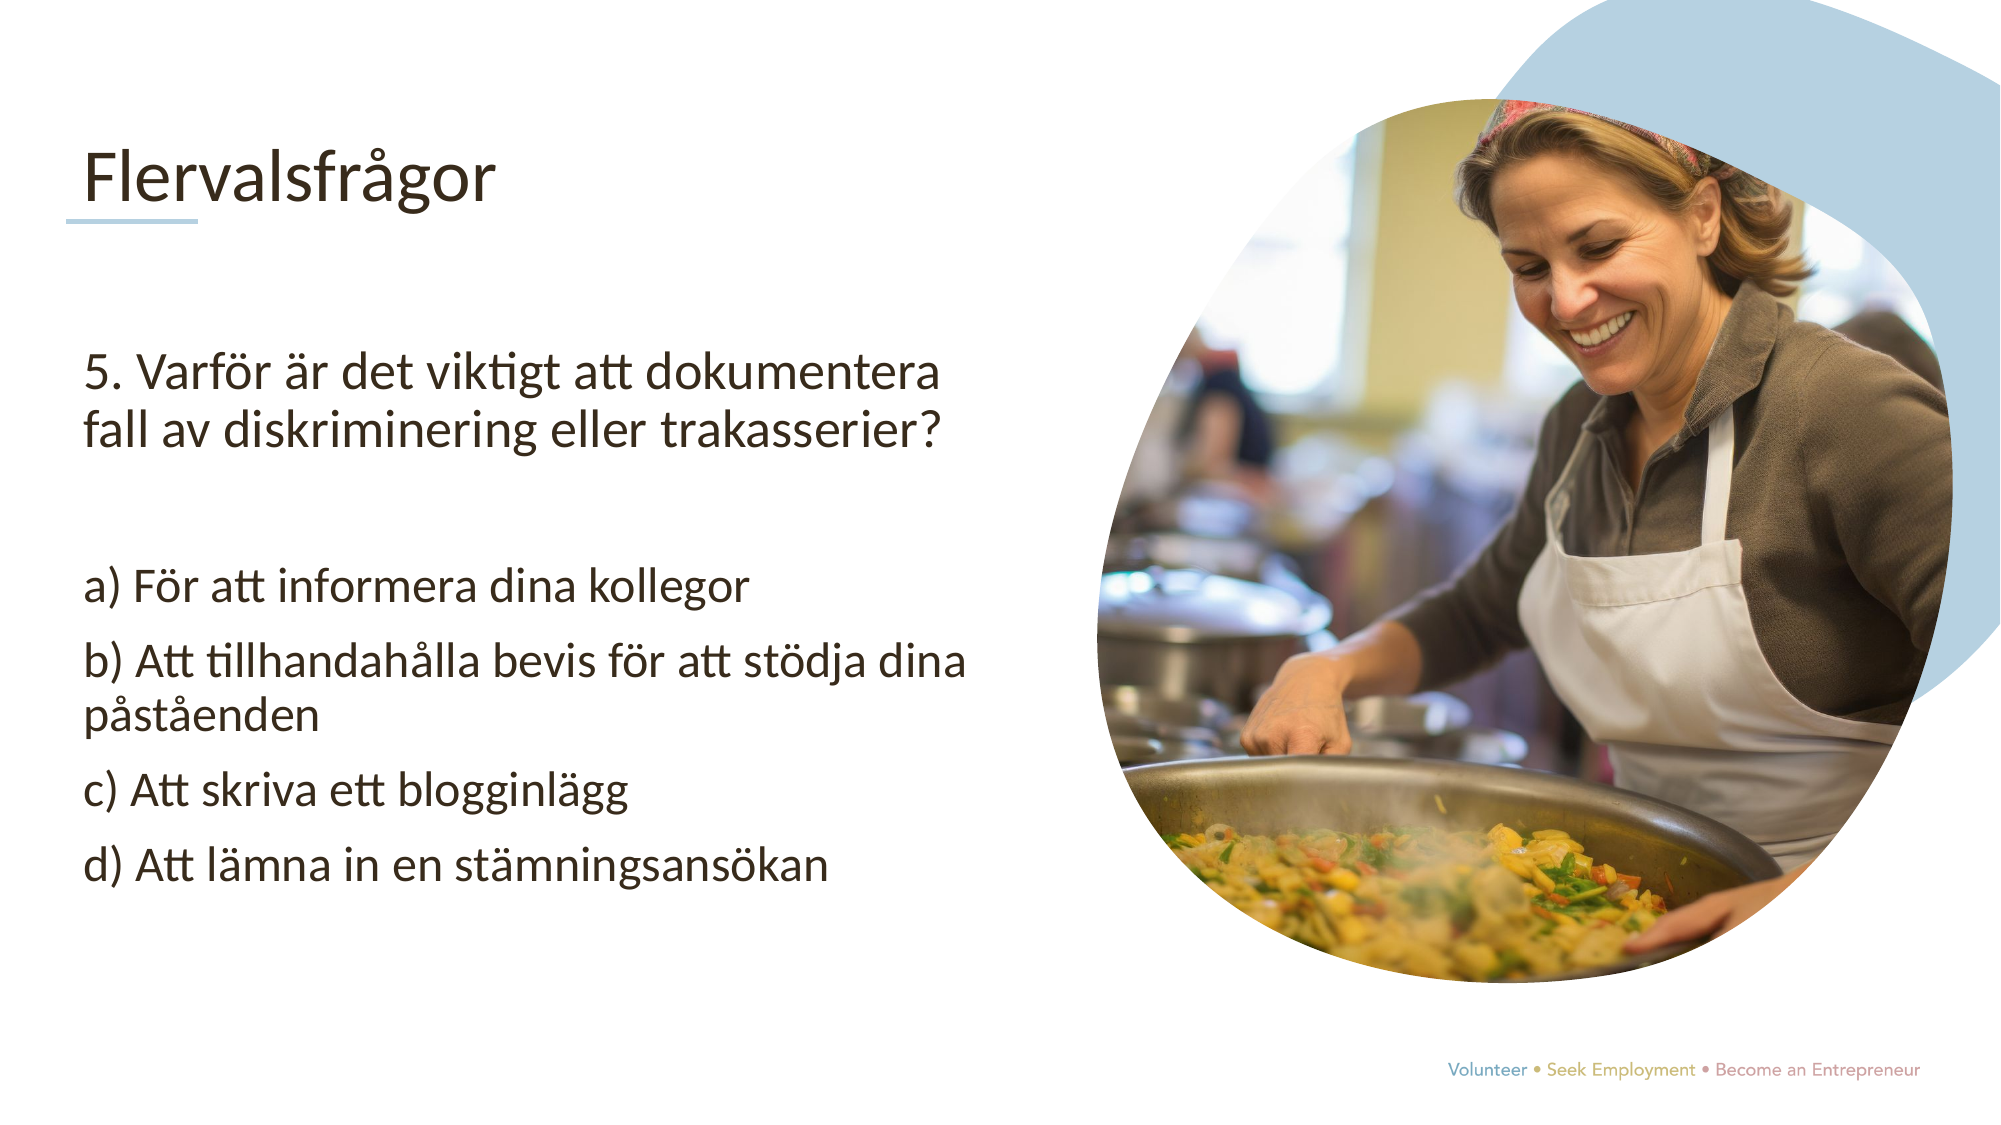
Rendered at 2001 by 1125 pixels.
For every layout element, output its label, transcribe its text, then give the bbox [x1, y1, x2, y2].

text_box 5. Varför är det viktigt att dokumentera fall av diskriminering eller trakasserier? a) För att informera dina kollegor b) Att tillhandahålla bevis för att stödja dina påståenden c) Att skriva ett blogginlägg d) Att lämna in en stämningsansökan [68, 335, 1035, 1125]
picture [1097, 99, 1953, 984]
text_box Flervalsfrågor [68, 129, 903, 356]
picture [1418, 1046, 1971, 1103]
